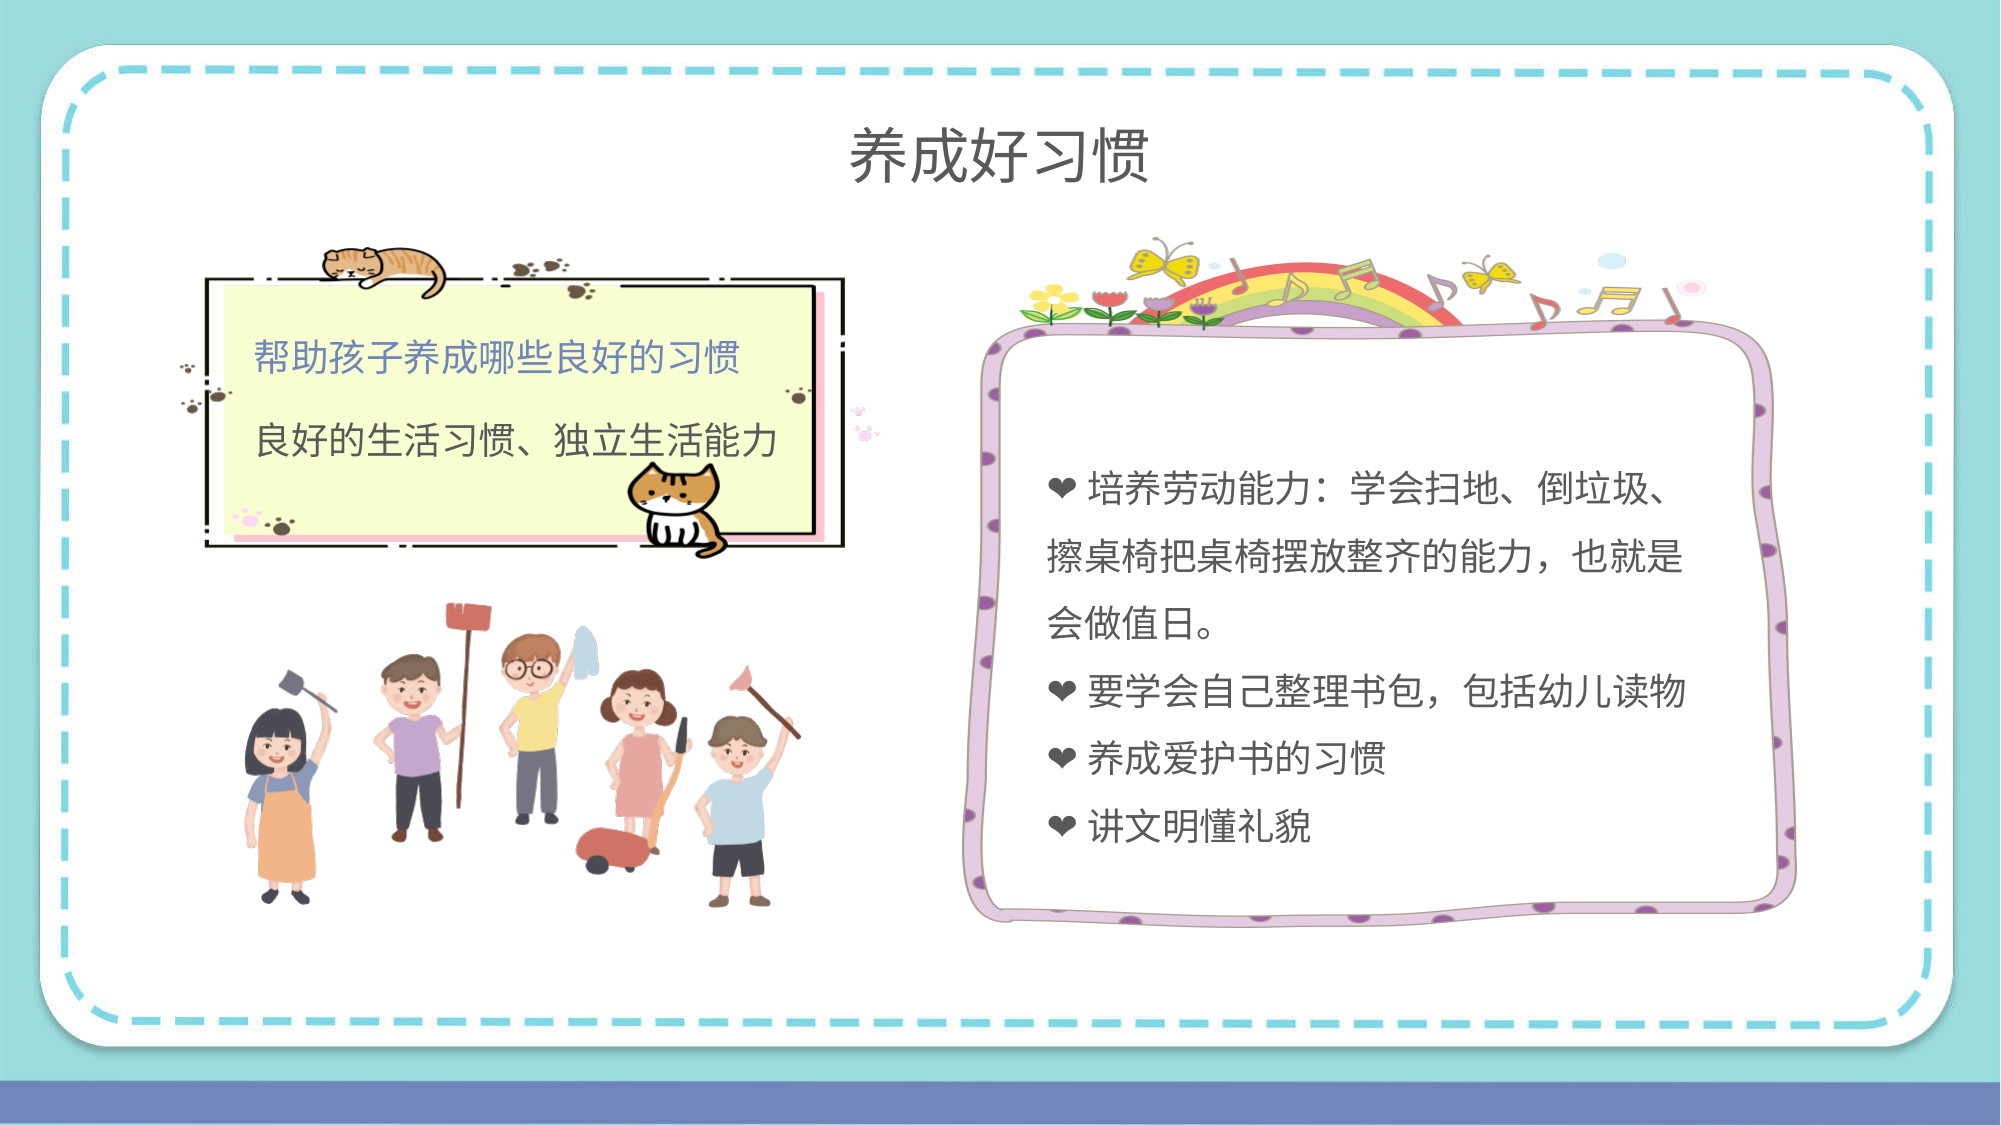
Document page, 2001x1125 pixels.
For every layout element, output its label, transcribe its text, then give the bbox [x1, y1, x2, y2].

picture [0, 0, 2001, 1125]
text_box 养成好习惯 [833, 110, 1166, 198]
